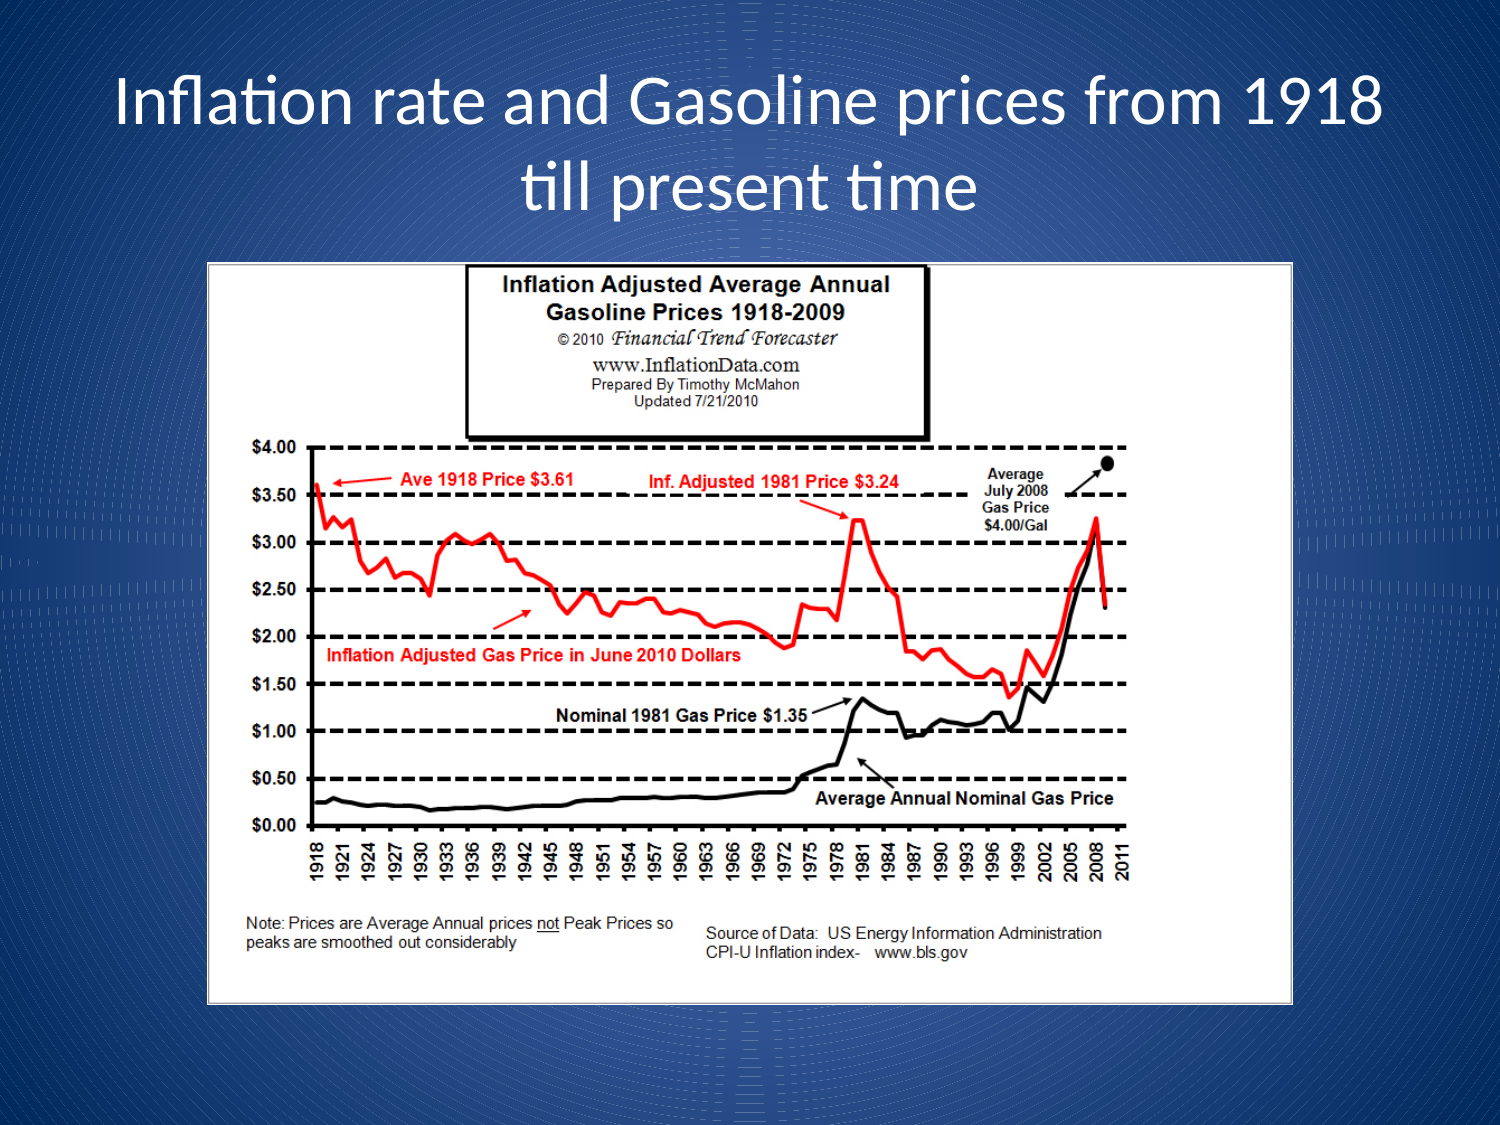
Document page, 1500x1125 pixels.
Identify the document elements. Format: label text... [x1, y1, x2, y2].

title Inflation rate and Gasoline prices from 1918 till present time [75, 45, 1425, 233]
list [74, 262, 1426, 1006]
